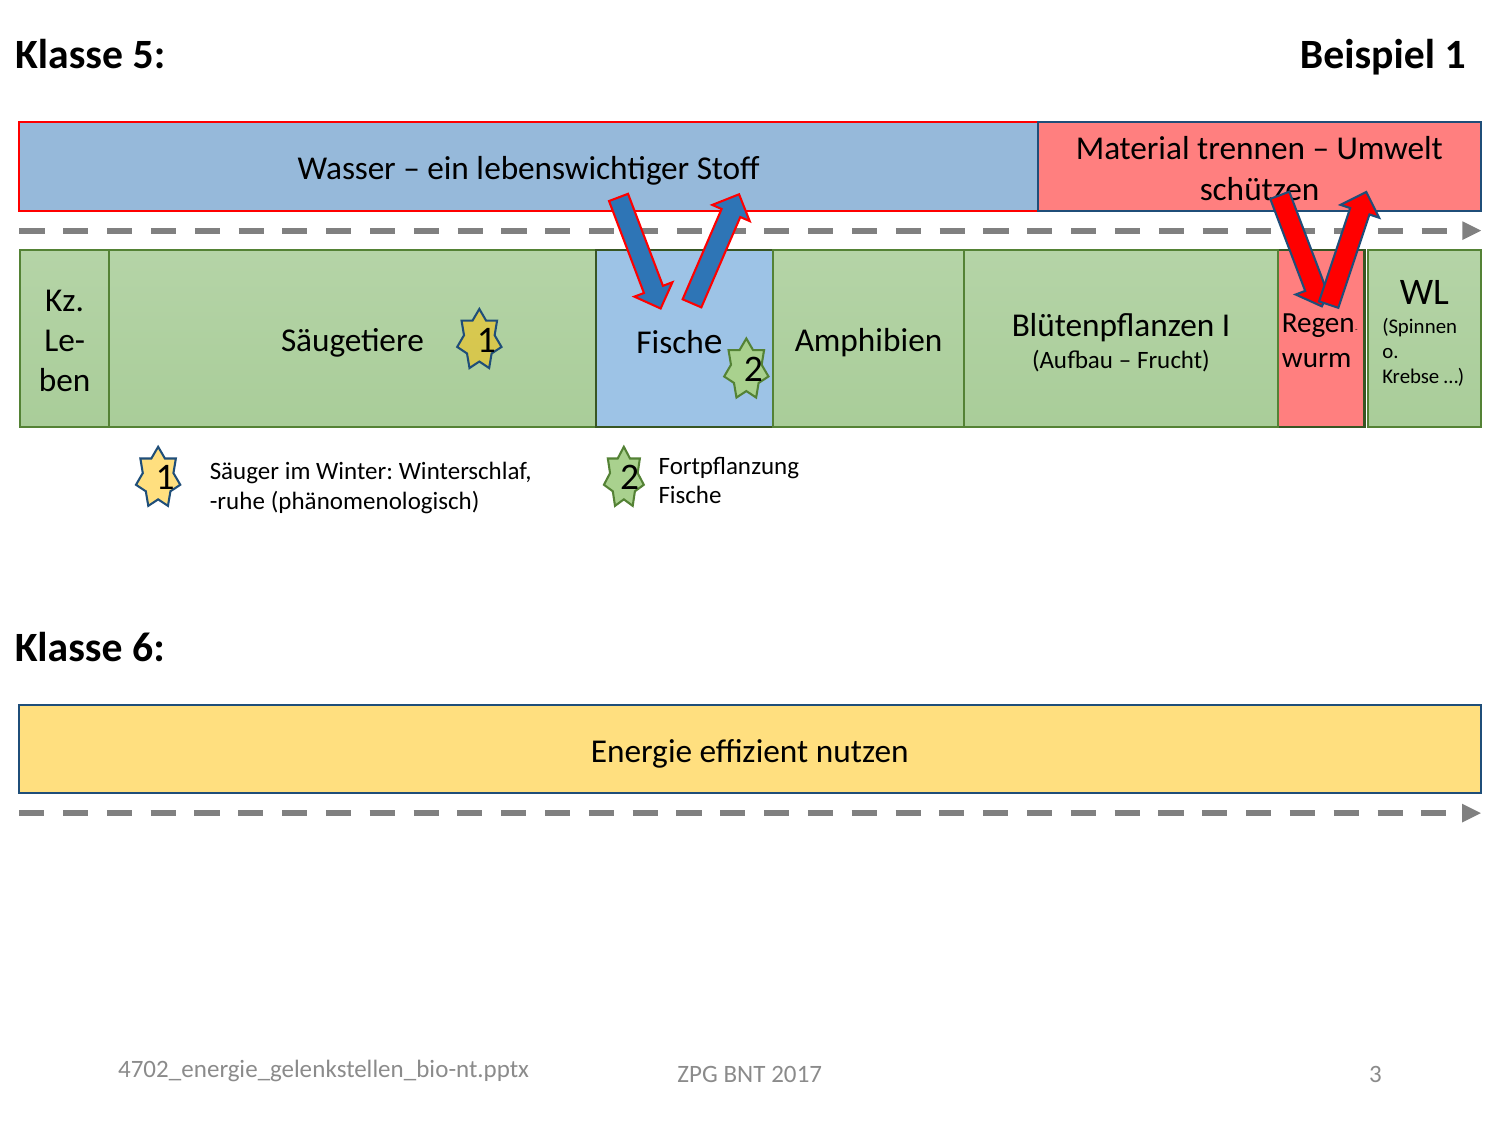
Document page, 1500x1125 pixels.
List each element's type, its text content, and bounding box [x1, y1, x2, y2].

slide_number 3 [1059, 1042, 1397, 1103]
text_box Klasse 5: [0, 19, 207, 85]
footer ZPG BNT 2017 [496, 1042, 1004, 1103]
text_box Kz. Le-ben [20, 249, 108, 428]
text_box Klasse 6: [0, 612, 211, 678]
text_box Regen- wurm [1279, 249, 1365, 428]
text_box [135, 446, 560, 523]
text_box [1337, 190, 1382, 230]
text_box Fische [596, 249, 773, 428]
text_box [709, 192, 752, 230]
text_box [1317, 231, 1366, 310]
text_box Beispiel 1 [1279, 19, 1481, 85]
text_box [1268, 190, 1305, 230]
text_box [681, 231, 736, 309]
text_box Blütenpflanzen I (Aufbau – Frucht) [963, 249, 1279, 428]
text_box 2 [722, 336, 770, 400]
text_box [619, 231, 675, 310]
text_box Wasser – ein lebenswichtiger Stoff [19, 122, 1038, 211]
text_box Amphibien [773, 249, 963, 428]
text_box WL (Spinnen o. Krebse …) [1367, 249, 1482, 428]
slide_number 4702_energie_gelenkstellen_bio-nt.pptx [103, 1032, 621, 1103]
text_box 1 [455, 306, 503, 370]
text_box [1281, 231, 1324, 308]
text_box Material trennen – Umwelt schützen [1038, 122, 1482, 211]
text_box Energie effizient nutzen [19, 704, 1481, 794]
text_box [603, 441, 869, 518]
text_box [607, 192, 643, 230]
text_box Säugetiere [108, 249, 596, 428]
